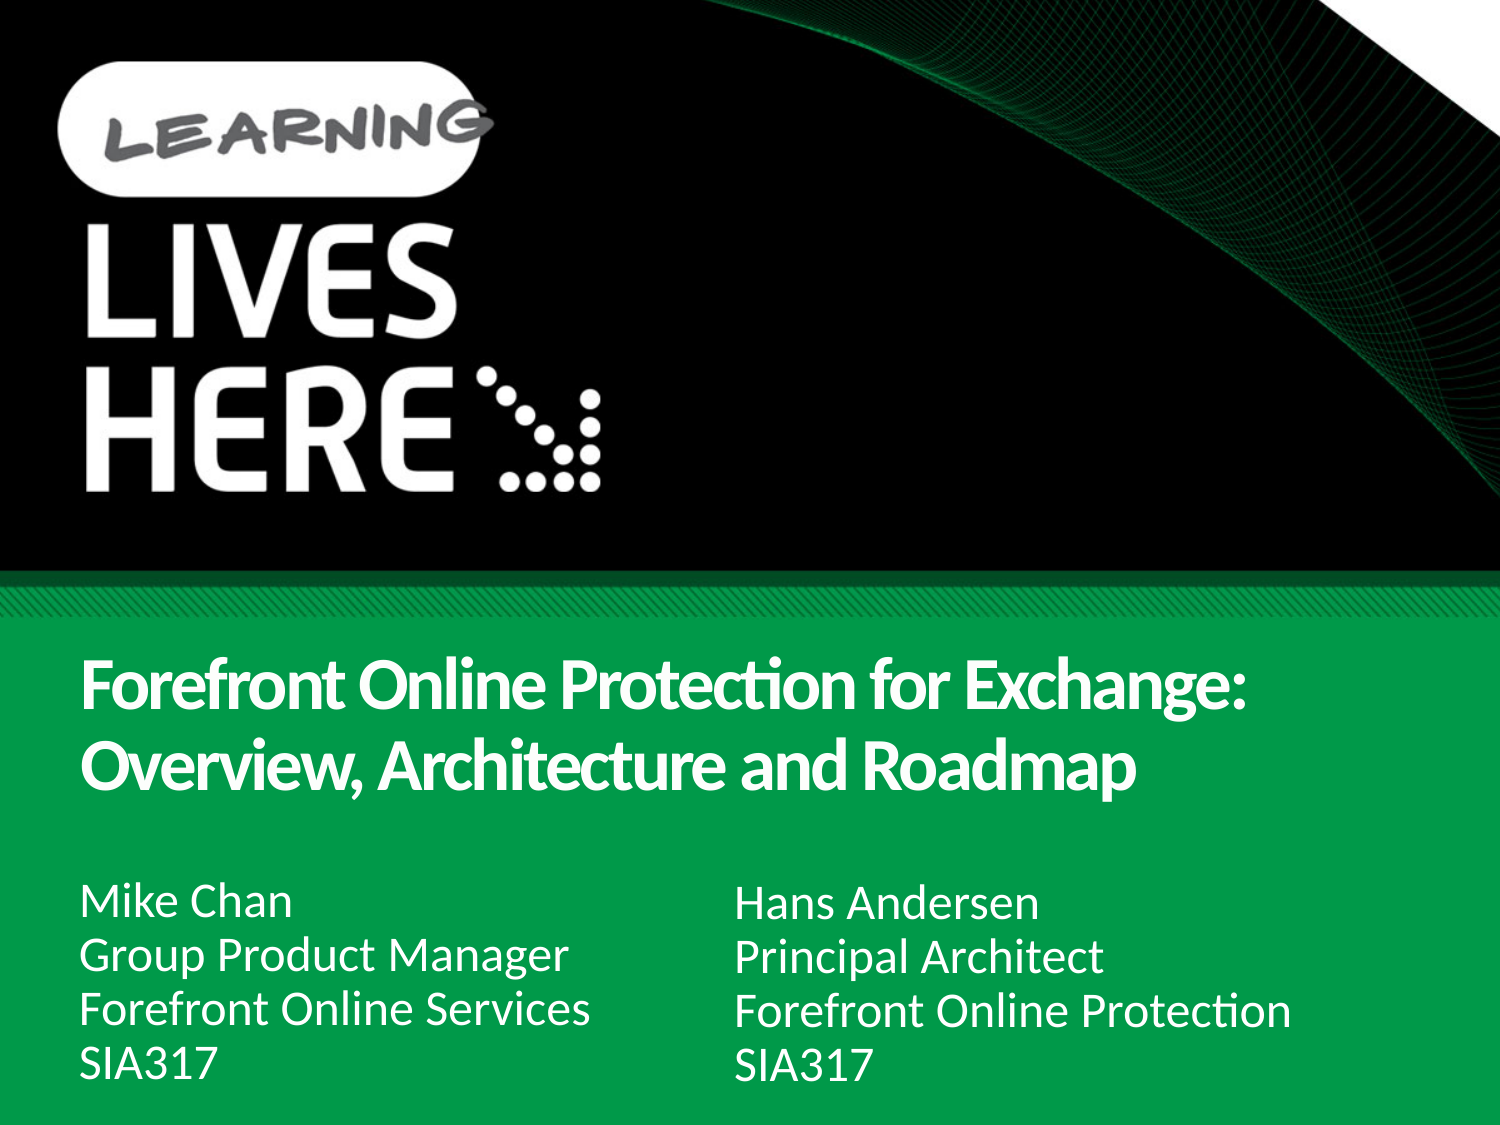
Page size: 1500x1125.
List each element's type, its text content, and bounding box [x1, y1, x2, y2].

title Forefront Online Protection for Exchange: Overview, Architecture and Roadmap [80, 644, 1380, 864]
subtitle Hans Andersen Principal Architect Forefront Online Protection SIA317 [734, 876, 1360, 1125]
text_box Mike Chan Group Product Manager Forefront Online Services SIA317 [78, 874, 704, 1125]
picture [0, 0, 1500, 1125]
